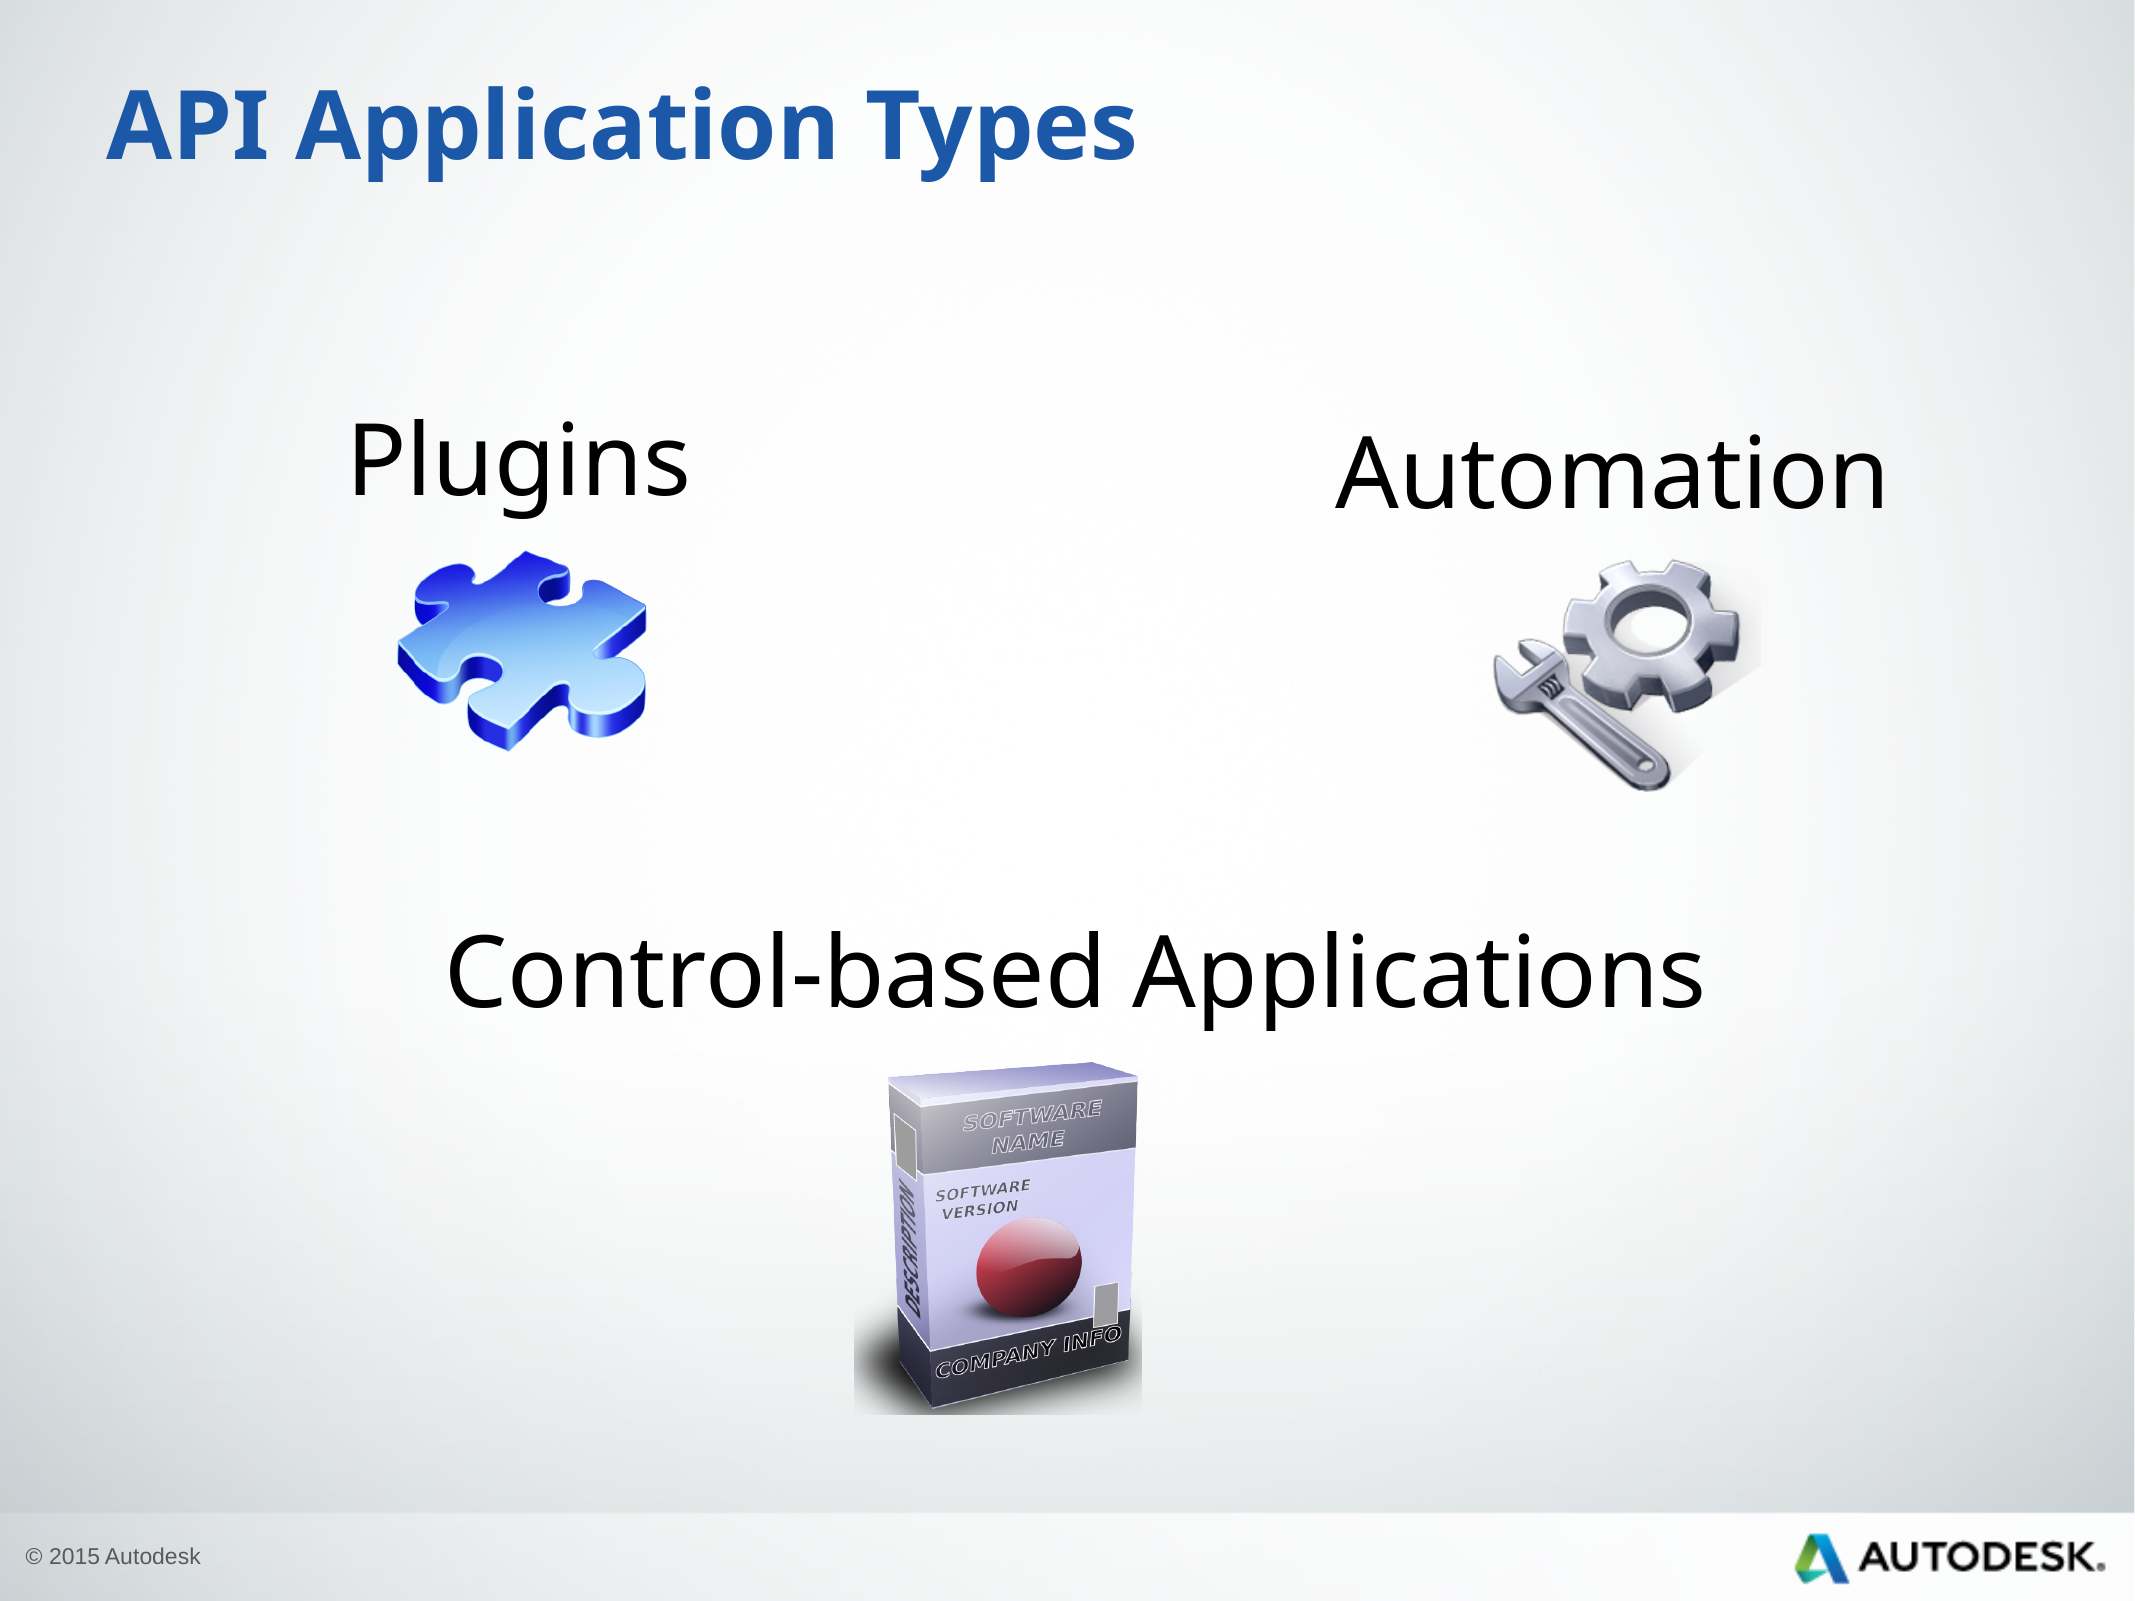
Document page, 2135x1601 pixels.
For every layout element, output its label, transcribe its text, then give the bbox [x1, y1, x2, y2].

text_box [491, 899, 1661, 1416]
picture [0, 0, 2135, 1601]
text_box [1341, 401, 1885, 808]
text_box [354, 387, 684, 788]
title API Application Types [106, 64, 2028, 331]
